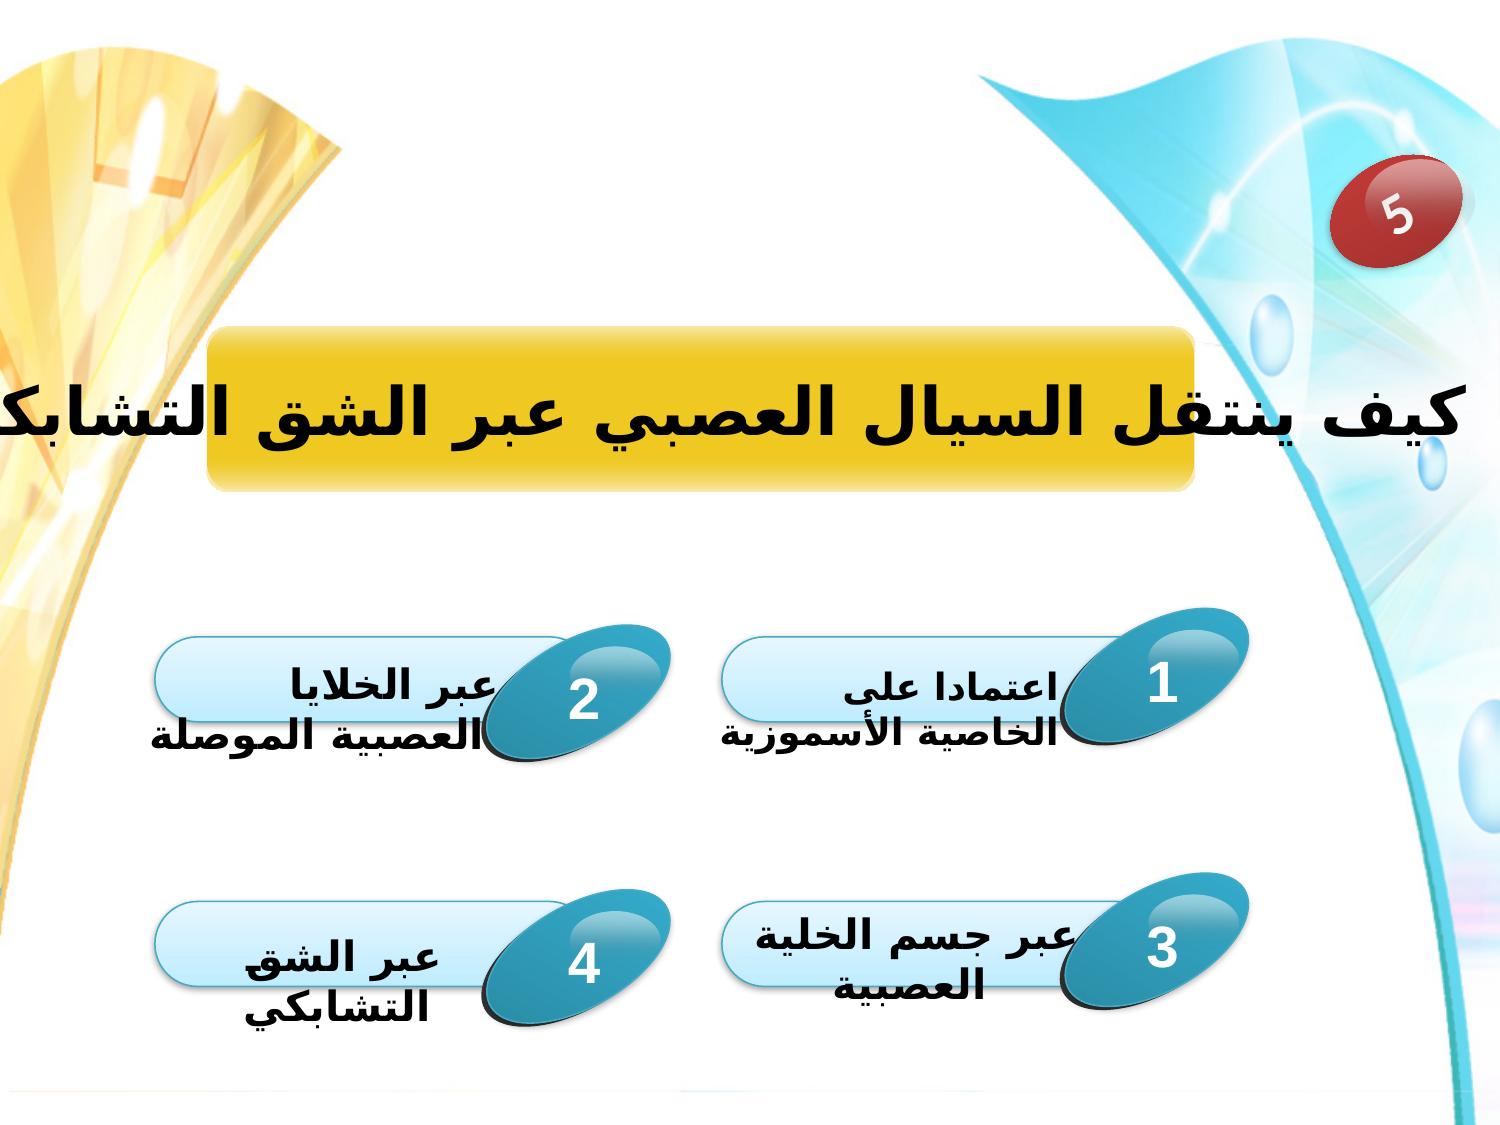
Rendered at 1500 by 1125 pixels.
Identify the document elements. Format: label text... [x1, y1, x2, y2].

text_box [111, 636, 680, 747]
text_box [721, 888, 1259, 995]
picture [0, 0, 1500, 1125]
text_box 5 [1330, 178, 1418, 268]
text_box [678, 623, 1259, 731]
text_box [206, 325, 1195, 492]
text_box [135, 901, 680, 1012]
